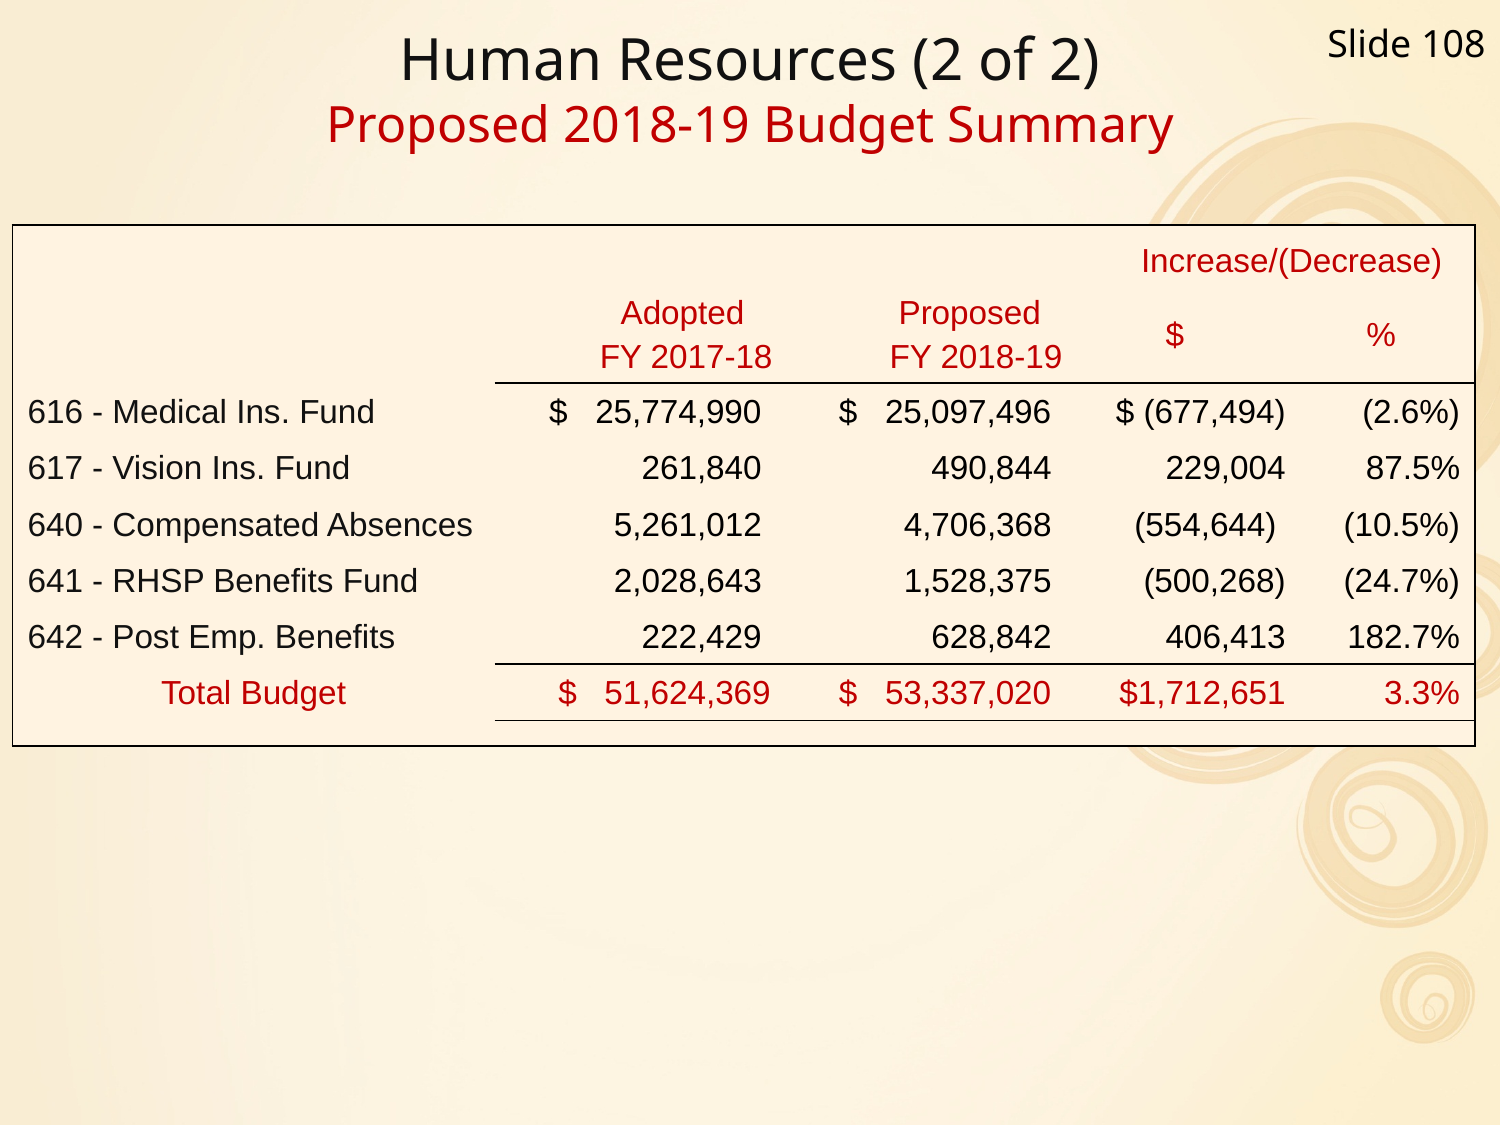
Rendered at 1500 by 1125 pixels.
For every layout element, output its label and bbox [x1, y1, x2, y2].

table_header [13, 226, 1474, 382]
table_cell [1063, 287, 1474, 382]
table_cell [13, 287, 1474, 745]
picture [0, 0, 1500, 1125]
slide_number [1312, 12, 1500, 88]
title [50, 37, 1450, 138]
